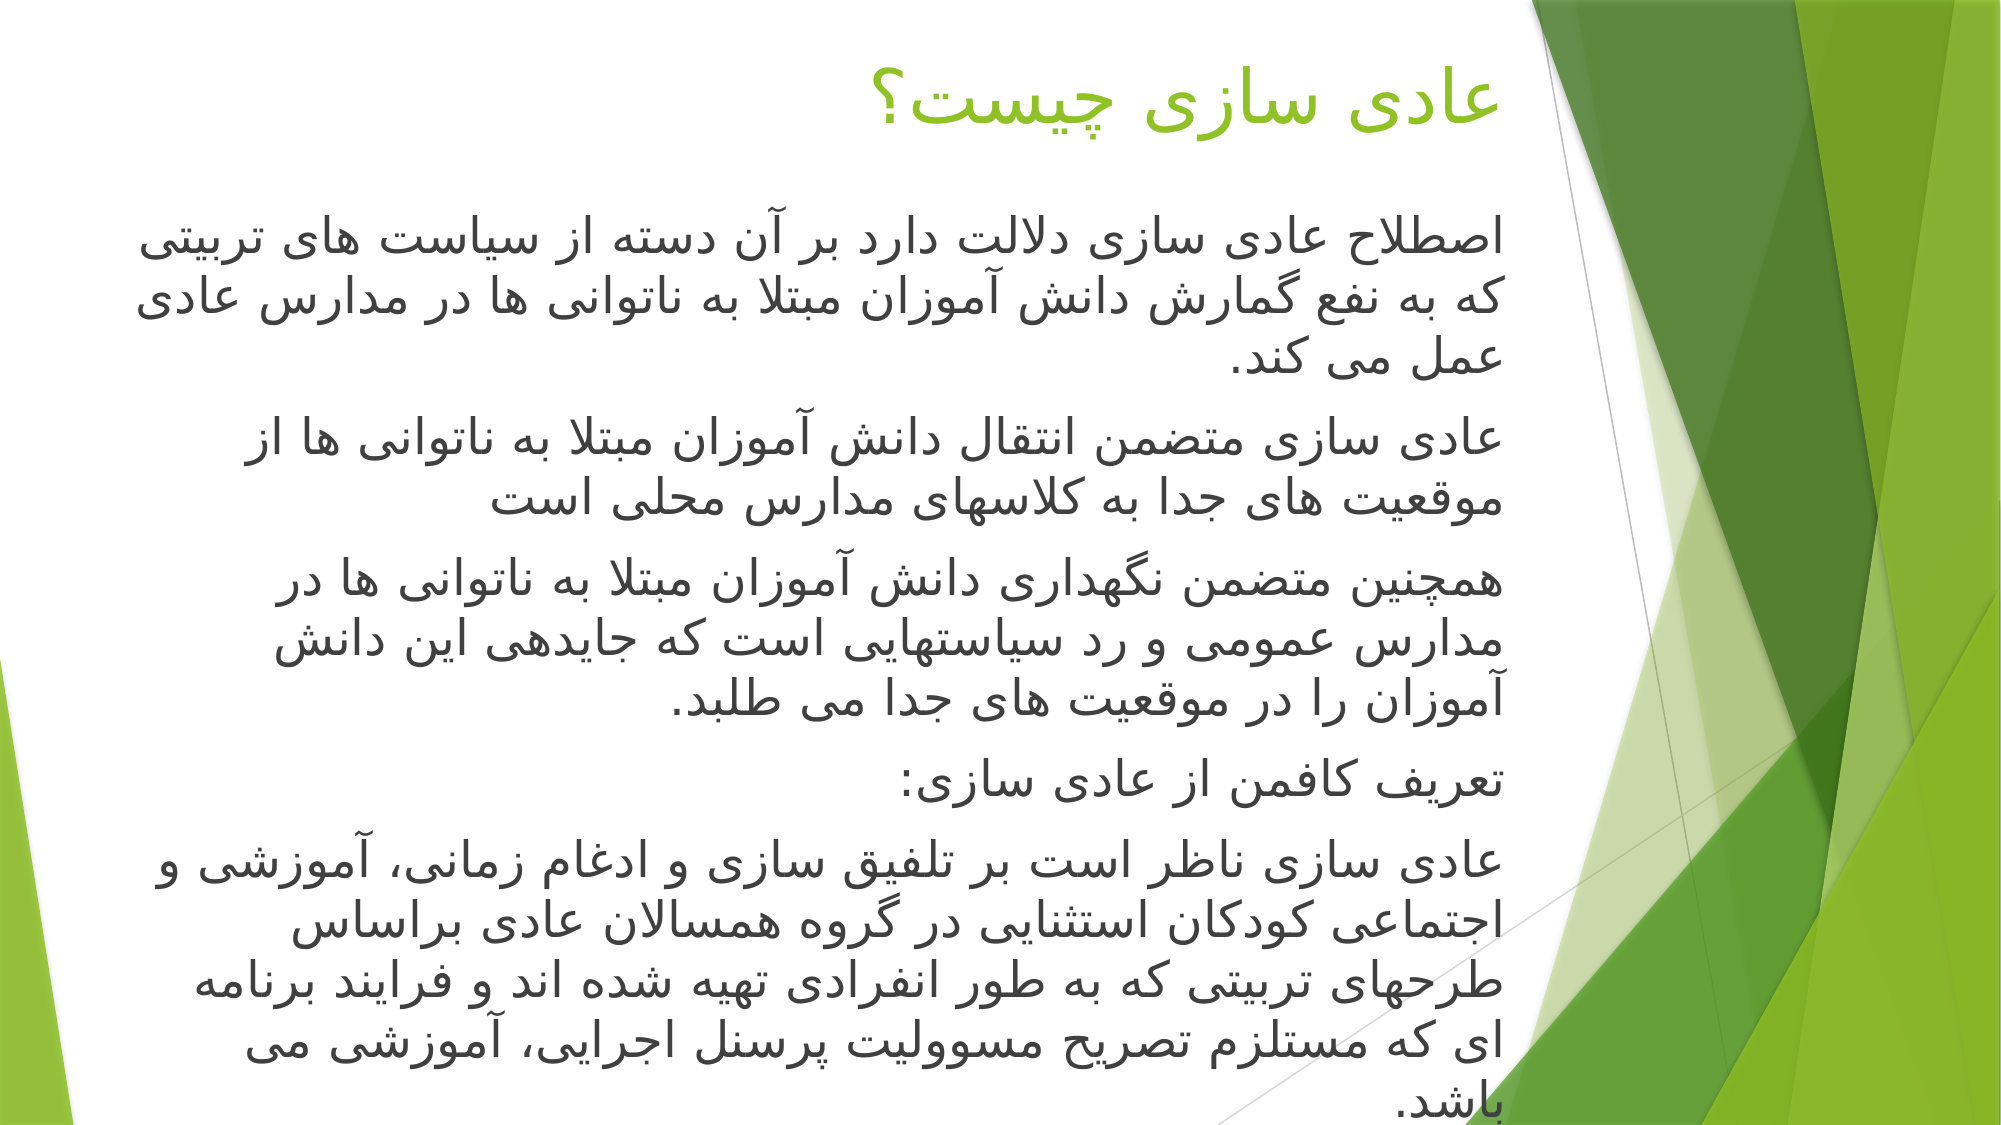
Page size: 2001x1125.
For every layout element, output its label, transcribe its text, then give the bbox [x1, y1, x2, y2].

list اصطلاح عادی سازی دلالت دارد بر آن دسته از سیاست های تربیتی که به نفع گمارش دانش آموزان مبتلا به ناتوانی ها در مدارس عادی عمل می کند. عادی سازی متضمن انتقال دانش آموزان مبتلا به ناتوانی ها از موقعیت های جدا به کلاسهای مدارس محلی است همچنین متضمن نگهداری دانش آموزان مبتلا به ناتوانی ها در مدارس عمومی و رد سیاستهایی است که جایدهی این دانش آموزان را در موقعیت های جدا می طلبد. تعریف کافمن از عادی سازی: عادی سازی ناظر است بر تلفیق سازی و ادغام زمانی، آموزشی و اجتماعی کودکان استثنایی در گروه همسالان عادی براساس طرحهای تربیتی که به طور انفرادی تهیه شده اند و فرایند برنامه ای که مستلزم تصریح مسوولیت پرسنل اجرایی، آموزشی می باشد. طبق تعریف ارایه شده عادی سازی بیش از به کارگیری فیزیکی دانش آموزان مبتلا به ناتوانی ها در کلاس عادی است. [111, 196, 1522, 1072]
title عادی سازی چیست؟ [111, 40, 1522, 172]
